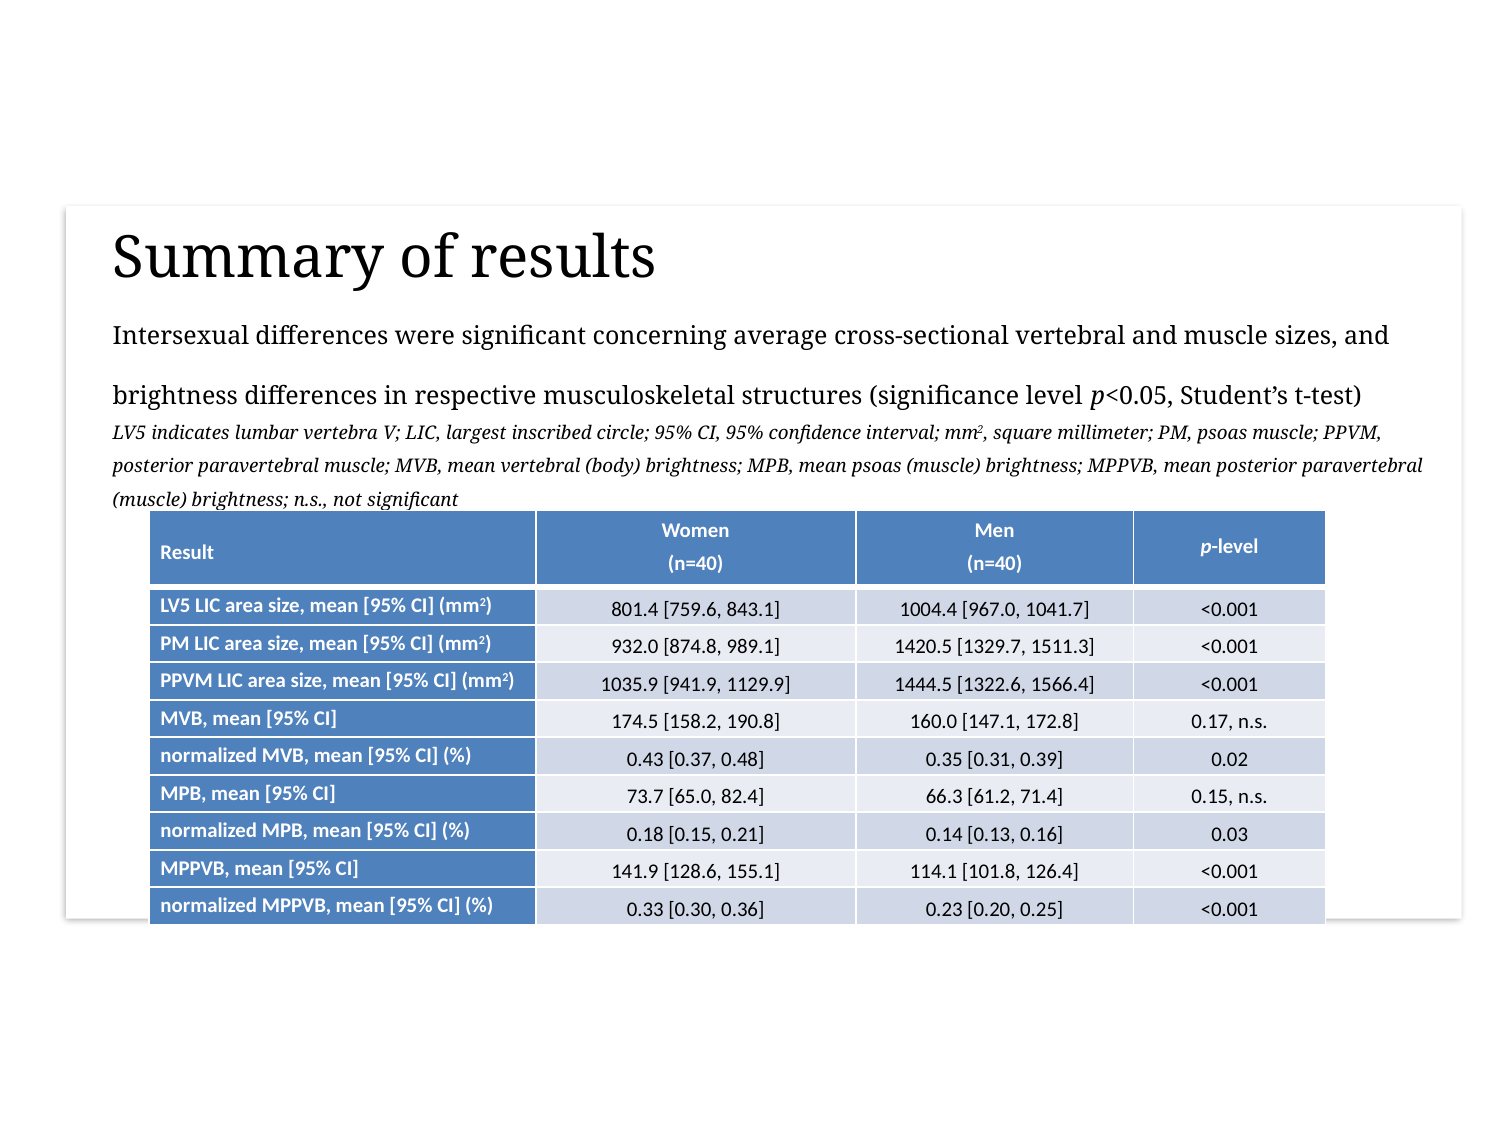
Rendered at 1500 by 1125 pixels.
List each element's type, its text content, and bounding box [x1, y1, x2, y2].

table_cell 0.15, n.s. [1134, 776, 1325, 811]
table_cell <0.001 [1134, 590, 1325, 624]
table_cell 0.03 [1134, 813, 1325, 849]
table_cell 1444.5 [1322.6, 1566.4] [857, 663, 1133, 699]
table_cell 1004.4 [967.0, 1041.7] [857, 590, 1133, 624]
table_cell <0.001 [1134, 663, 1325, 699]
table_cell 932.0 [874.8, 989.1] [537, 626, 855, 661]
table_cell 0.17, n.s. [1134, 701, 1325, 736]
text_box [65, 205, 1462, 919]
table_cell normalized MPB, mean [95% CI] (%) [150, 813, 535, 849]
table_cell MPB, mean [95% CI] [150, 776, 535, 811]
table_cell MVB, mean [95% CI] [150, 701, 535, 736]
table_cell 0.23 [0.20, 0.25] [857, 888, 1133, 924]
table_cell 73.7 [65.0, 82.4] [537, 776, 855, 811]
table_header p-level [1134, 511, 1325, 584]
table_cell PPVM LIC area size, mean [95% CI] (mm2) [150, 663, 535, 699]
table_cell 0.18 [0.15, 0.21] [537, 813, 855, 849]
table_cell 141.9 [128.6, 155.1] [537, 851, 855, 886]
table_header Result [150, 511, 535, 584]
table_cell 0.43 [0.37, 0.48] [537, 738, 855, 774]
table_header Men (n=40) [857, 511, 1133, 584]
table_header Women (n=40) [537, 511, 855, 584]
table_cell <0.001 [1134, 626, 1325, 661]
table_cell LV5 LIC area size, mean [95% CI] (mm2) [150, 590, 535, 624]
table_cell 114.1 [101.8, 126.4] [857, 851, 1133, 886]
table_cell normalized MVB, mean [95% CI] (%) [150, 738, 535, 774]
table_cell 174.5 [158.2, 190.8] [537, 701, 855, 736]
table_cell 1035.9 [941.9, 1129.9] [537, 663, 855, 699]
table_cell 0.33 [0.30, 0.36] [537, 888, 855, 924]
table_cell <0.001 [1134, 851, 1325, 886]
table_cell 1420.5 [1329.7, 1511.3] [857, 626, 1133, 661]
table_cell 66.3 [61.2, 71.4] [857, 776, 1133, 811]
table_cell 0.35 [0.31, 0.39] [857, 738, 1133, 774]
table_cell PM LIC area size, mean [95% CI] (mm2) [150, 626, 535, 661]
table_cell MPPVB, mean [95% CI] [150, 851, 535, 886]
table_cell 801.4 [759.6, 843.1] [537, 590, 855, 624]
table_cell 160.0 [147.1, 172.8] [857, 701, 1133, 736]
text_box Summary of results Intersexual differences were significant concerning average cross-sectional vertebral and muscle sizes, and brightness differences in respective musculoskeletal structures (significance level p<0.05, Student’s t-test) LV5 indicates lumbar vertebra V; LIC, largest inscribed circle; 95% CI, 95% confidence interval; mm2, square millimeter; PM, psoas muscle; PPVM, posterior paravertebral muscle; MVB, mean vertebral (body) brightness; MPB, mean psoas (muscle) brightness; MPPVB, mean posterior paravertebral (muscle) brightness; n.s., not significant [97, 212, 1462, 518]
table_cell normalized MPPVB, mean [95% CI] (%) [150, 888, 535, 924]
table_cell 0.14 [0.13, 0.16] [857, 813, 1133, 849]
table_cell 0.02 [1134, 738, 1325, 774]
table_cell <0.001 [1134, 888, 1325, 924]
